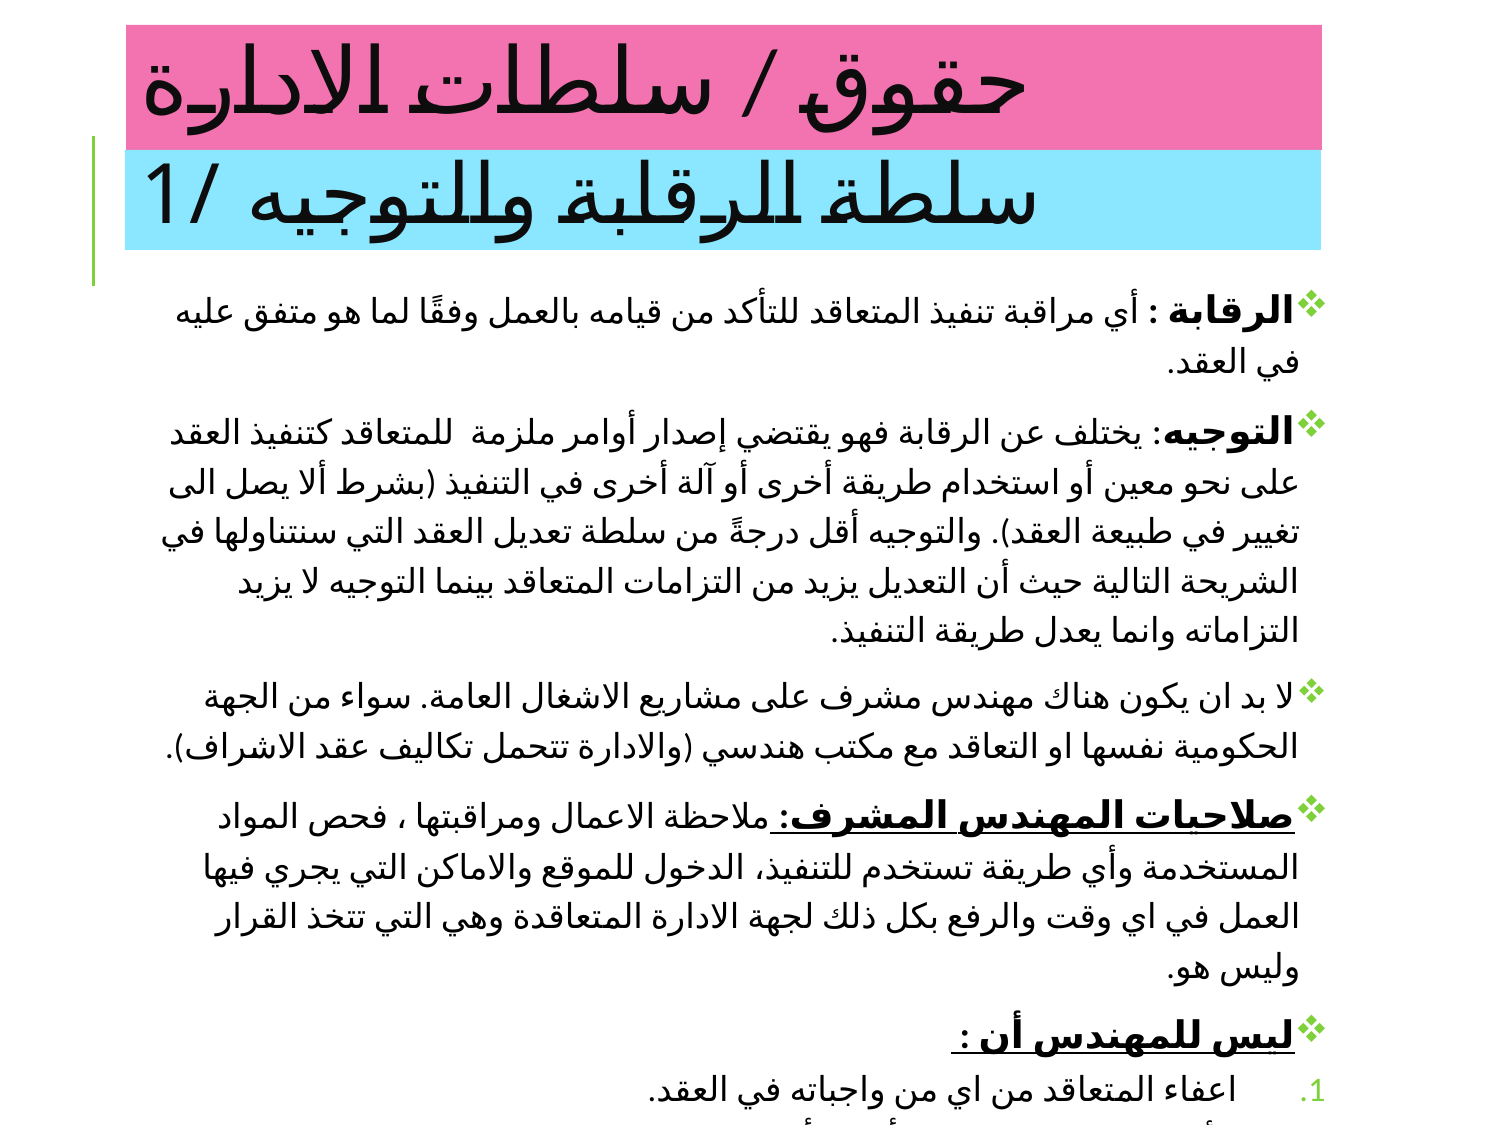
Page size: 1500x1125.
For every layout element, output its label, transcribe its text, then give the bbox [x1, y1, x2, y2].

title حقوق / سلطات الادارة [126, 24, 1322, 150]
text_box 1/ سلطة الرقابة والتوجيه [124, 149, 1321, 250]
list الرقابة : أي مراقبة تنفيذ المتعاقد للتأكد من قيامه بالعمل وفقًا لما هو متفق عليه في العقد. التوجيه: يختلف عن الرقابة فهو يقتضي إصدار أوامر ملزمة للمتعاقد كتنفيذ العقد على نحو معين أو استخدام طريقة أخرى أو آلة أخرى في التنفيذ (بشرط ألا يصل الى تغيير في طبيعة العقد). والتوجيه أقل درجةً من سلطة تعديل العقد التي سنتناولها في الشريحة التالية حيث أن التعديل يزيد من التزامات المتعاقد بينما التوجيه لا يزيد التزاماته وانما يعدل طريقة التنفيذ. لا بد ان يكون هناك مهندس مشرف على مشاريع الاشغال العامة. سواء من الجهة الحكومية نفسها او التعاقد مع مكتب هندسي (والادارة تتحمل تكاليف عقد الاشراف). صلاحيات المهندس المشرف: ملاحظة الاعمال ومراقبتها ، فحص المواد المستخدمة وأي طريقة تستخدم للتنفيذ، الدخول للموقع والاماكن التي يجري فيها العمل في اي وقت والرفع بكل ذلك لجهة الادارة المتعاقدة وهي التي تتخذ القرار وليس هو. ليس للمهندس أن : اعفاء المتعاقد من اي من واجباته في العقد. الأمر بإجراء اي عمل ينشأ عنه تأخير او زيادة في الالتزامات. القيام بأي تغيير في الاعمال (الا اذا نص صراحة في العقد على اعطاءه هذه الصلاحية). [126, 268, 1322, 1125]
